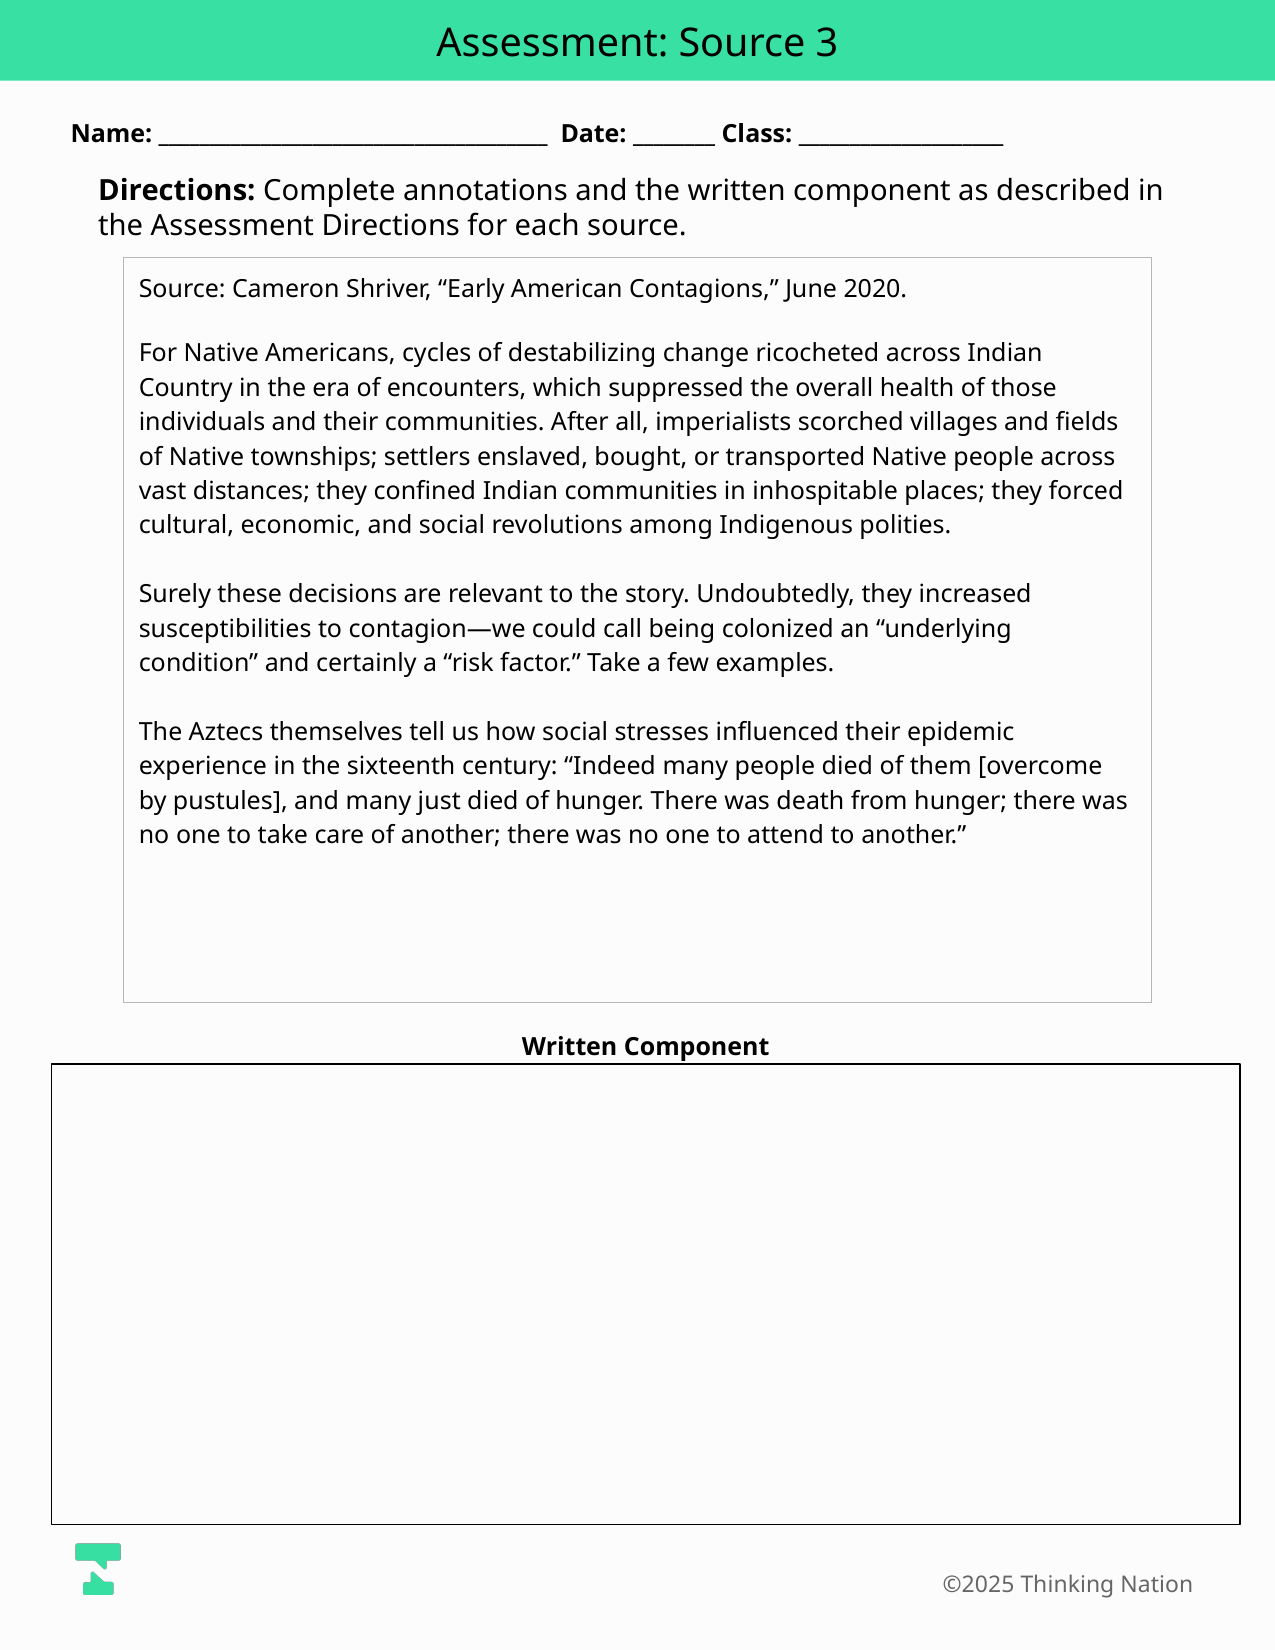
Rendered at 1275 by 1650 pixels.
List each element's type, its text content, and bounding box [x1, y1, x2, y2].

text_box ©2025 Thinking Nation [907, 1553, 1210, 1605]
text_box Assessment: Source 3 [0, 0, 1275, 81]
text_box [51, 1075, 1240, 1525]
text_box Name: ______________________________________ Date: ________ Class: ____________________ [55, 102, 1223, 162]
text_box Directions: Complete annotations and the written component as described in the Assessment Directions for each source. [83, 162, 1209, 257]
text_box Source: Cameron Shriver, “Early American Contagions,” June 2020. For Native Americans, cycles of destabilizing change ricocheted across Indian Country in the era of encounters, which suppressed the overall health of those individuals and their communities. After all, imperialists scorched villages and fields of Native townships; settlers enslaved, bought, or transported Native people across vast distances; they confined Indian communities in inhospitable places; they forced cultural, economic, and social revolutions among Indigenous polities. Surely these decisions are relevant to the story. Undoubtedly, they increased susceptibilities to contagion—we could call being colonized an “underlying condition” and certainly a “risk factor.” Take a few examples. The Aztecs themselves tell us how social stresses influenced their epidemic experience in the sixteenth century: “Indeed many people died of them [overcome by pustules], and many just died of hunger. There was death from hunger; there was no one to take care of another; there was no one to attend to another.” [123, 257, 1152, 1003]
picture [62, 1533, 134, 1605]
text_box Written Component [51, 1015, 1240, 1075]
